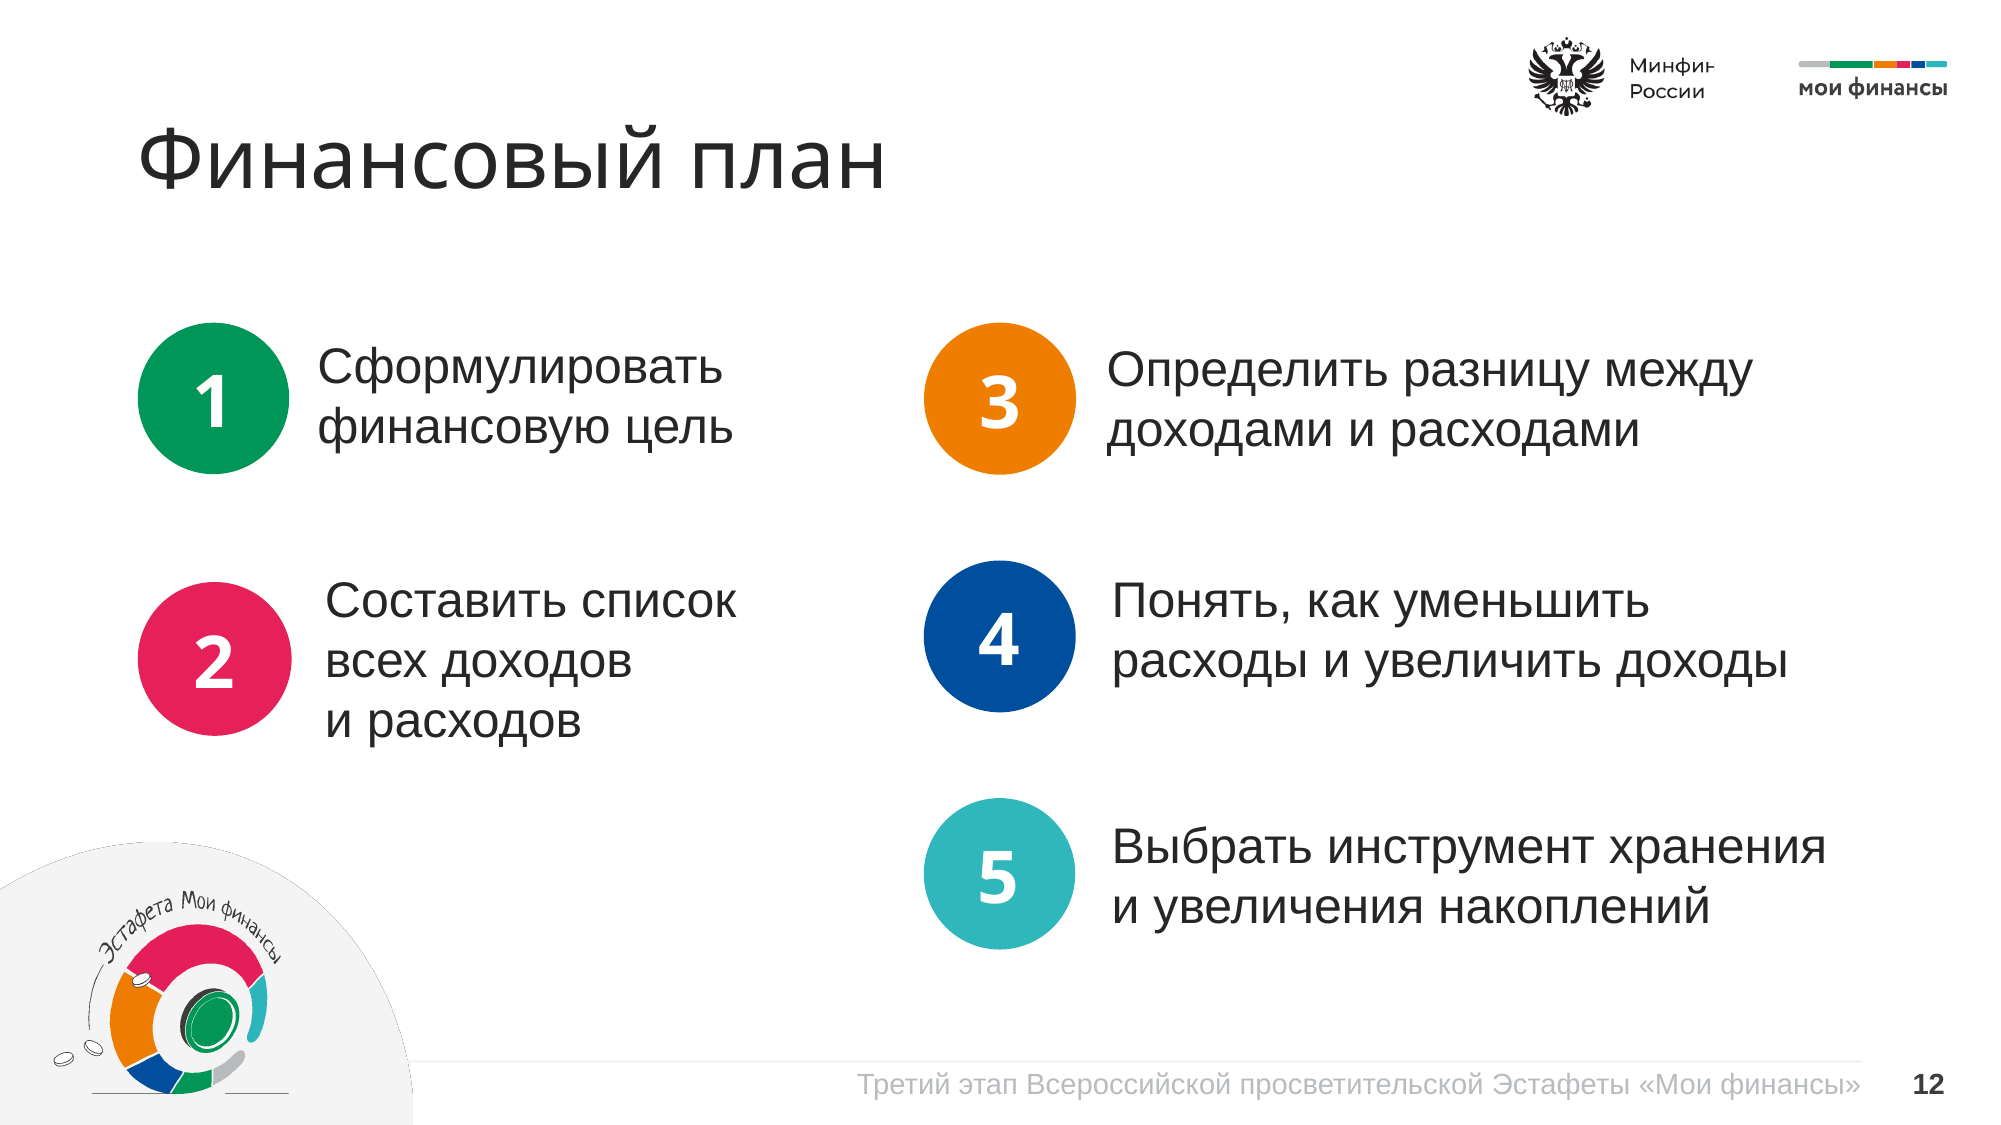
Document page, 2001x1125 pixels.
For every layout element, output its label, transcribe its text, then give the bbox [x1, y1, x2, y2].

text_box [923, 797, 1076, 950]
title Финансовый план [137, 116, 1136, 220]
text_box Сформулировать финансовую цель [317, 333, 824, 454]
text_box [137, 581, 292, 737]
text_box Определить разницу между доходами и расходами [1099, 333, 1819, 461]
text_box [137, 322, 290, 475]
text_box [923, 560, 1076, 713]
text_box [923, 322, 1077, 475]
text_box Выбрать инструмент хранения и увеличения накоплений [1111, 813, 1851, 934]
text_box Понять, как уменьшить расходы и увеличить доходы [1111, 567, 1819, 688]
text_box 12 [1862, 1065, 1945, 1125]
picture [0, 842, 413, 1125]
text_box Составить список всех доходов и расходов [317, 564, 775, 752]
